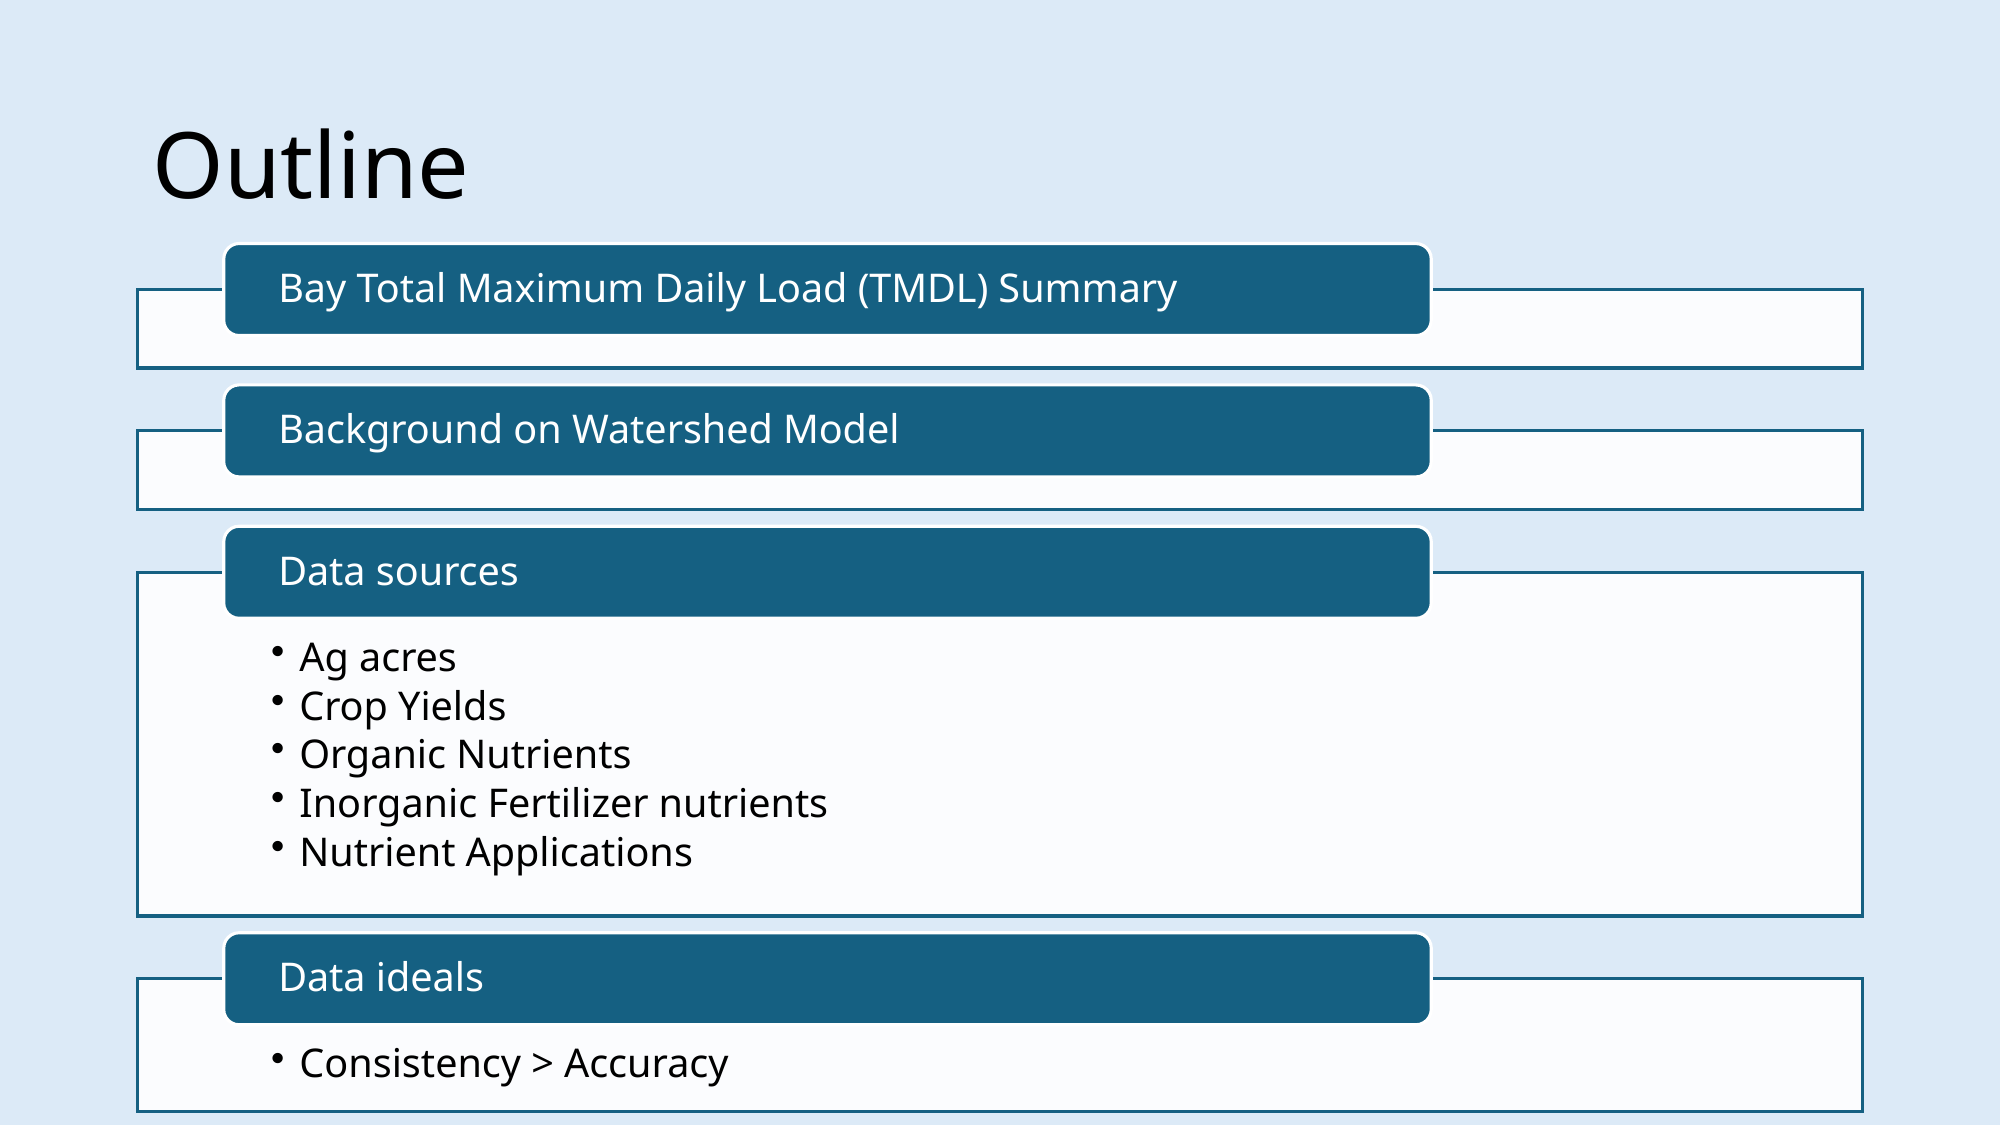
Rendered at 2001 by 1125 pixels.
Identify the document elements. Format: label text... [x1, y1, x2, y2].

title Outline [137, 59, 1863, 229]
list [136, 229, 1863, 1125]
